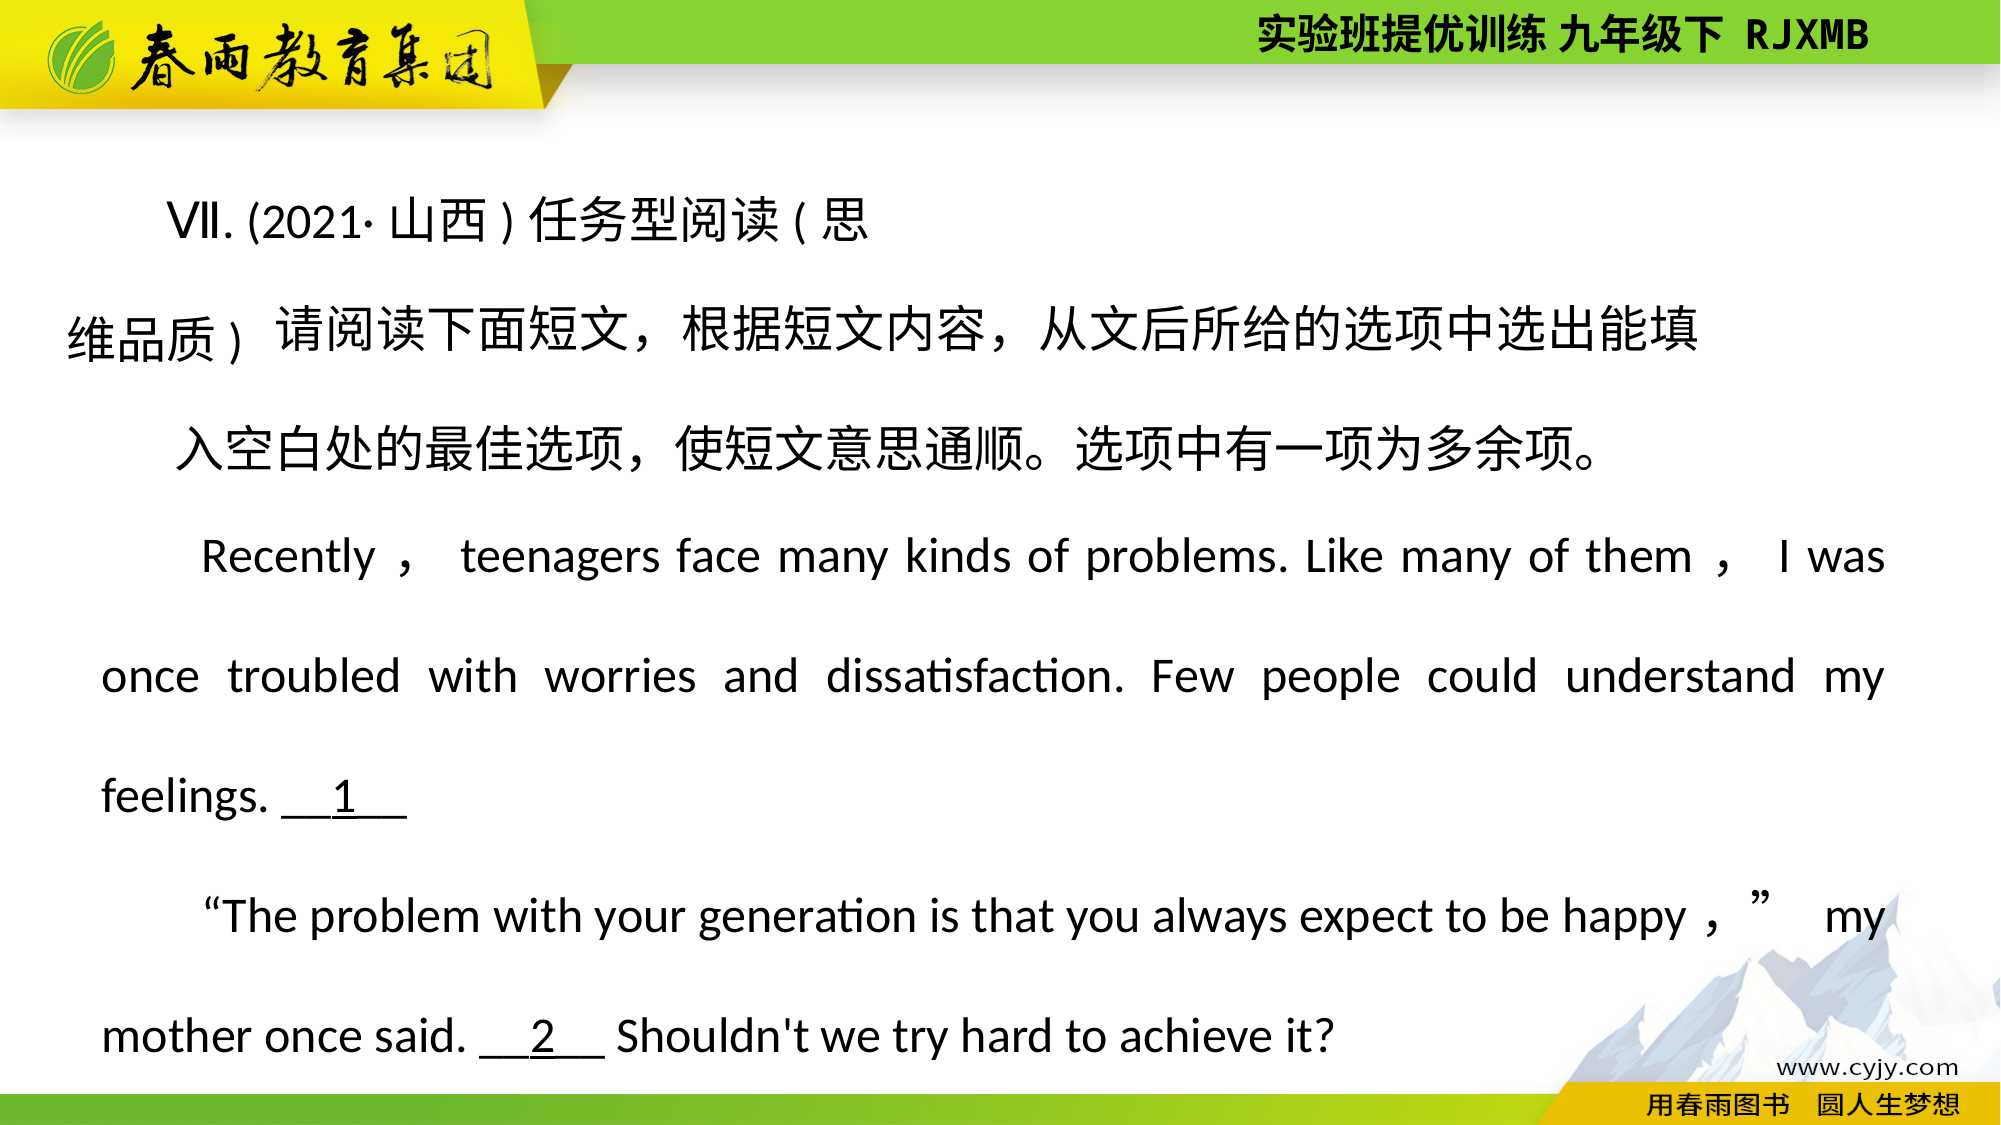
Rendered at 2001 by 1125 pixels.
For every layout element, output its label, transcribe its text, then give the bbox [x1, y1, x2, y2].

text_box 请阅读下面短文，根据短文内容，从文后所给的选项中选出能填入空白处的最佳选项，使短文意思通顺。选项中有一项为多余项。 [159, 229, 1714, 455]
text_box Recently，teenagers face many kinds of problems. Like many of them，I was once troubled with worries and dissatisfaction. Few people could understand my feelings. __1__ “The problem with your generation is that you always expect to be happy，” my mother once said. __2__ Shouldn't we try hard to achieve it? [87, 455, 1902, 1071]
text_box Ⅶ. (2021·山西)任务型阅读(思维品质) [51, 121, 886, 256]
picture [0, 0, 2001, 1125]
